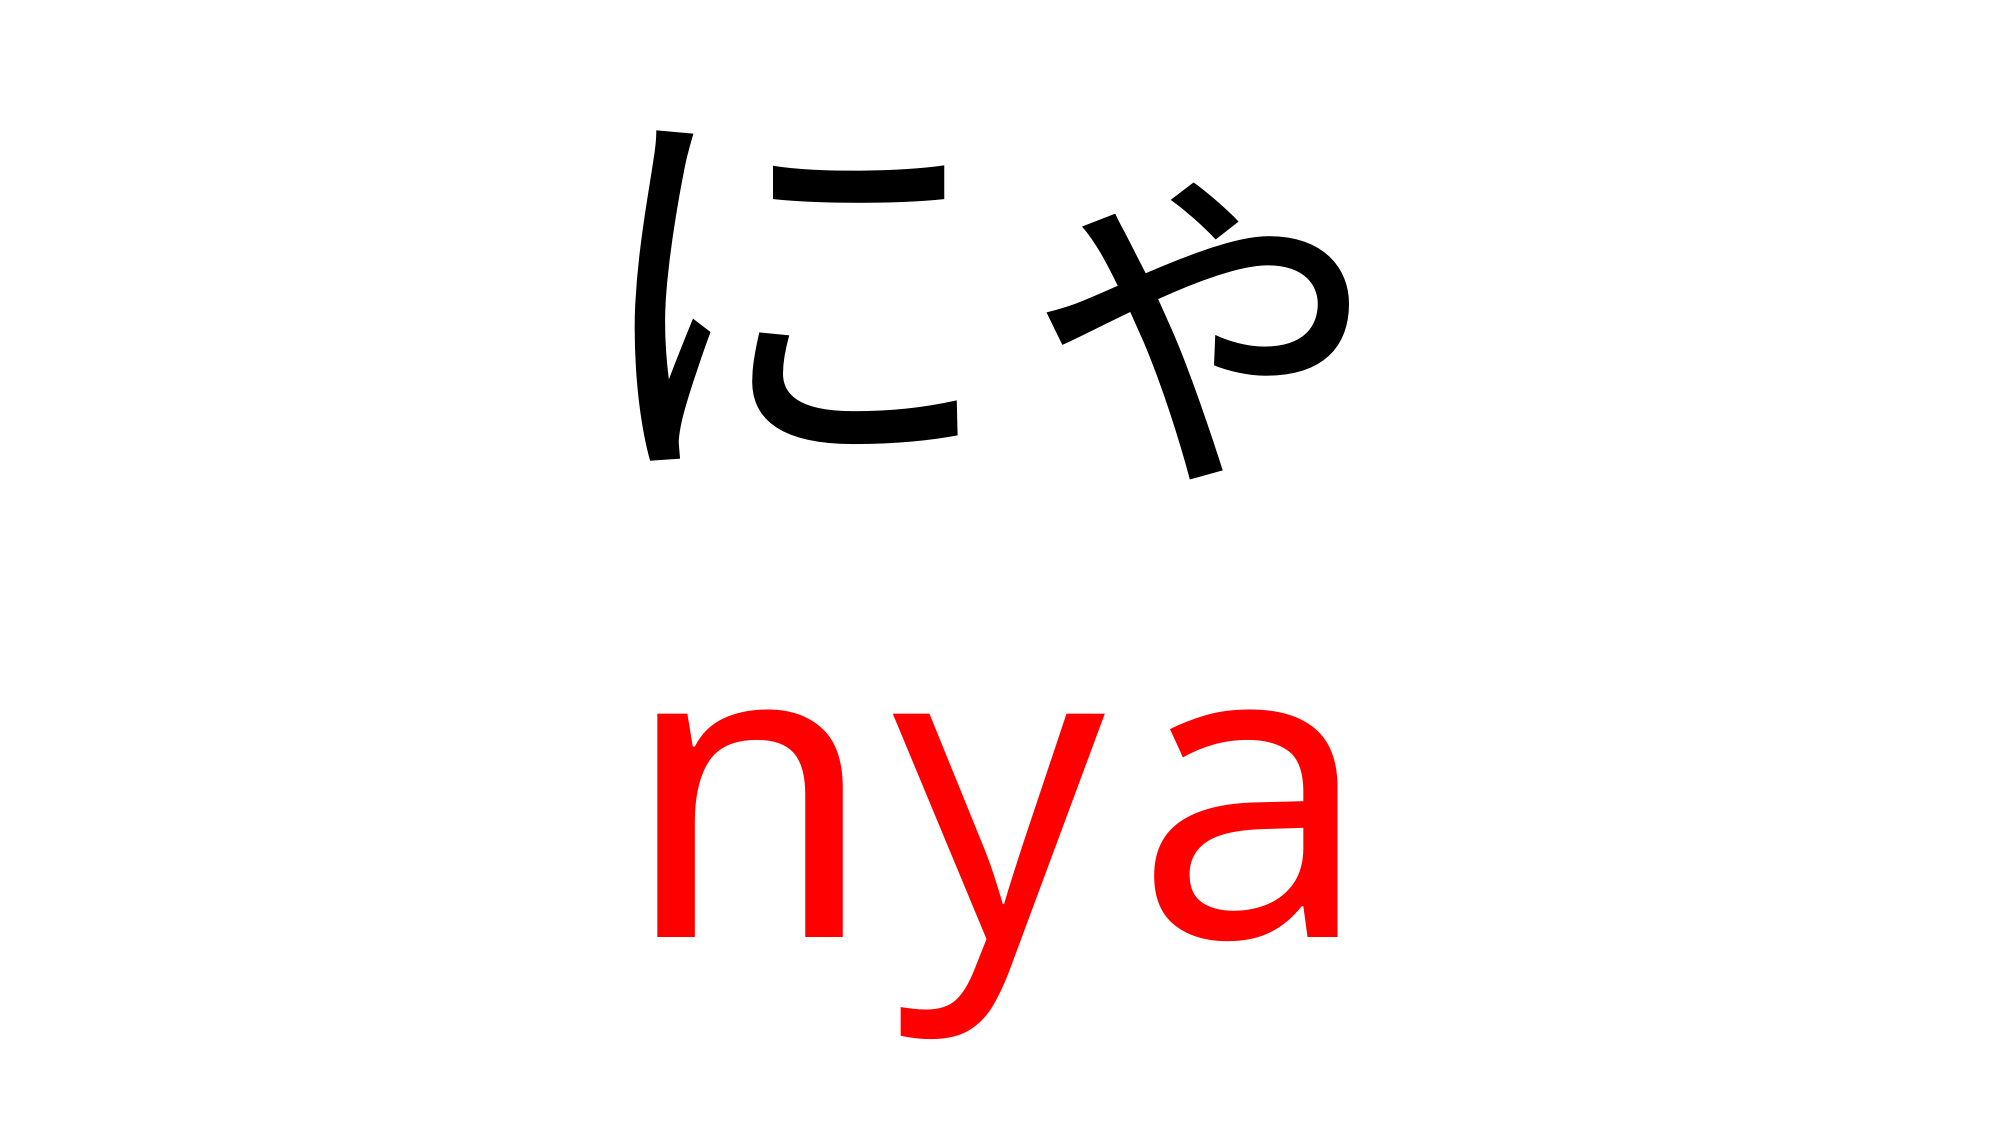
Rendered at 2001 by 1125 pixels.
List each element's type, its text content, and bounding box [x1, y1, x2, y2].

title にゃ [249, 71, 1750, 545]
text_box nya [249, 562, 1750, 1036]
